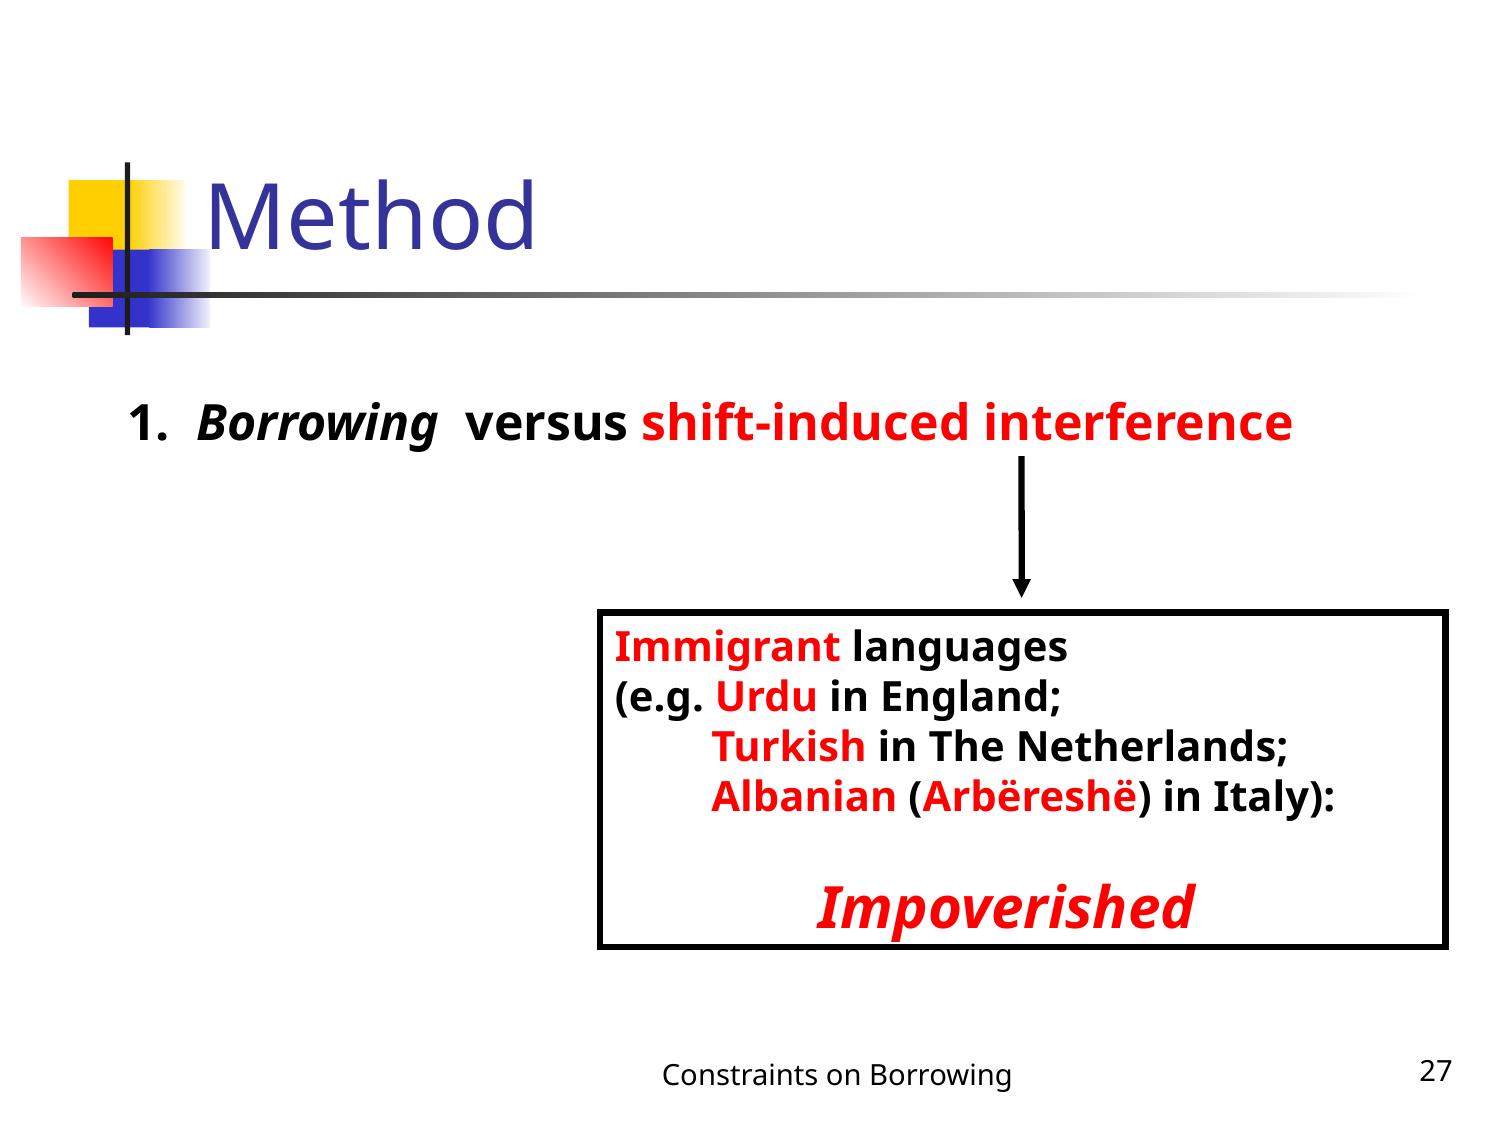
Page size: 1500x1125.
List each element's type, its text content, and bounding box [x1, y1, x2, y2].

title Method [188, 34, 1468, 276]
text_box Immigrant languages (e.g. Urdu in England; Turkish in The Netherlands; Albanian (Arbëreshë) in Italy): Impoverished [599, 612, 1446, 948]
footer Constraints on Borrowing [599, 1023, 1076, 1100]
slide_number 27 [1154, 1023, 1468, 1100]
text_box [1015, 456, 1028, 598]
text_box 1. Borrowing versus shift-induced interference [112, 383, 1388, 458]
